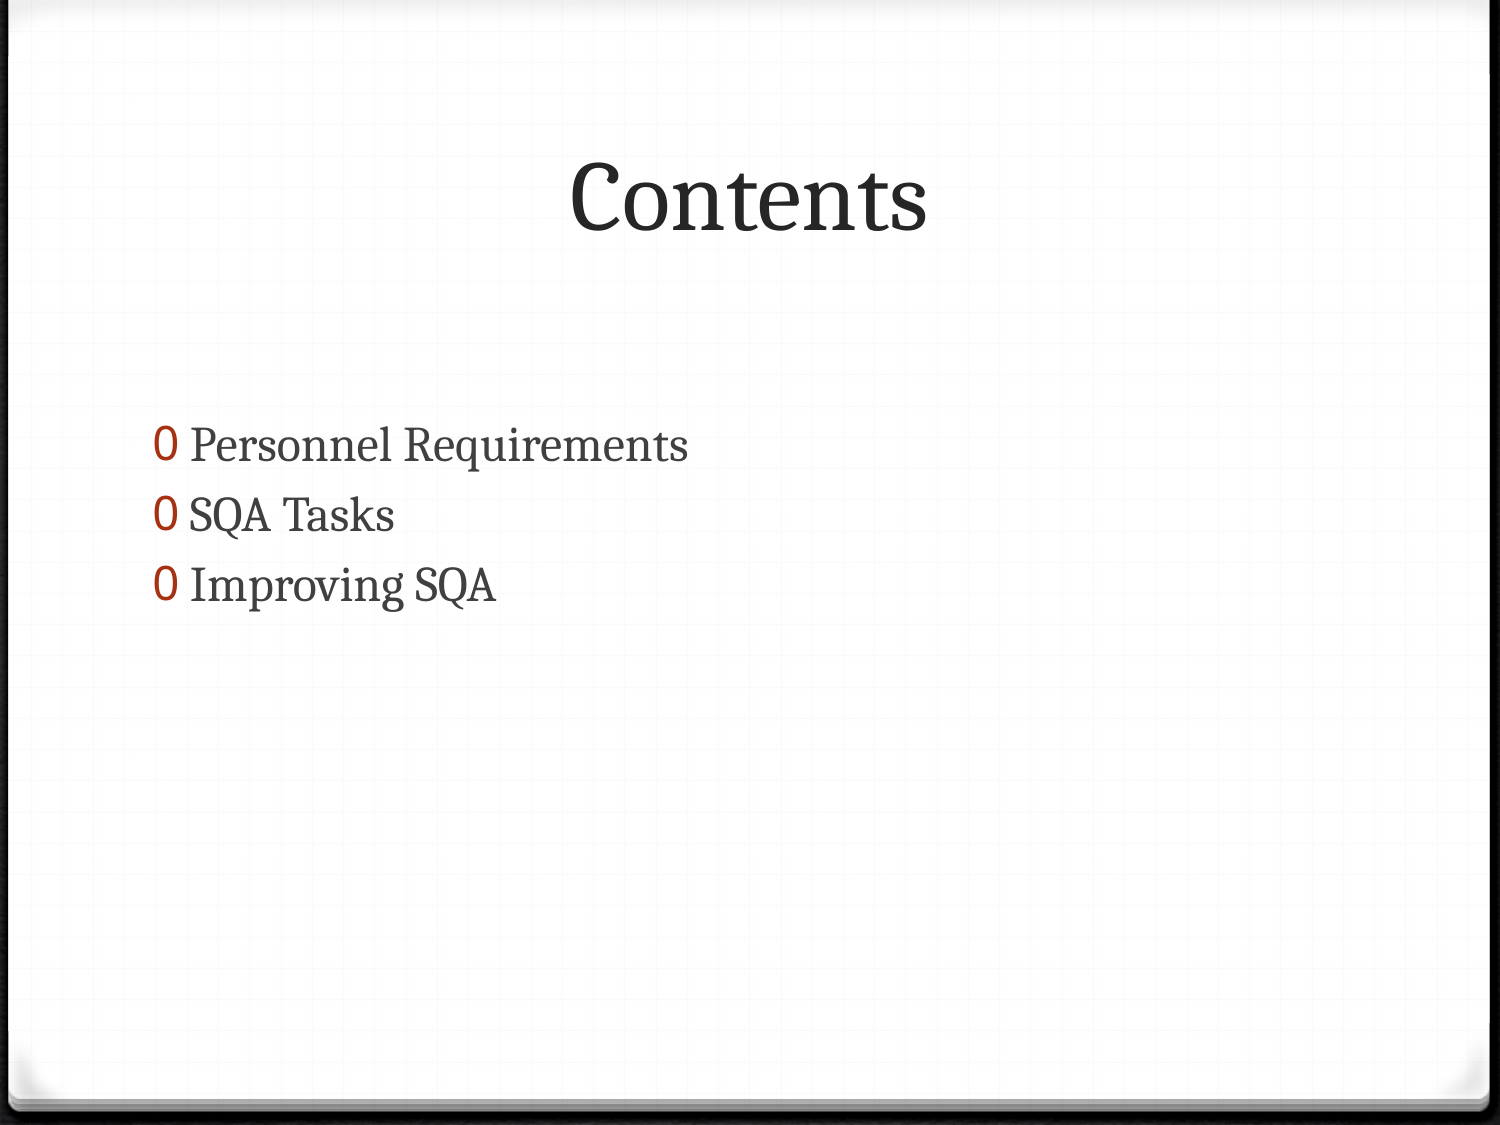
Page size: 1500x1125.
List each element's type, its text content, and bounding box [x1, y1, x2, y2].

list Personnel Requirements SQA Tasks Improving SQA [137, 334, 1363, 983]
picture [0, 0, 1500, 1125]
title Contents [90, 71, 1410, 309]
